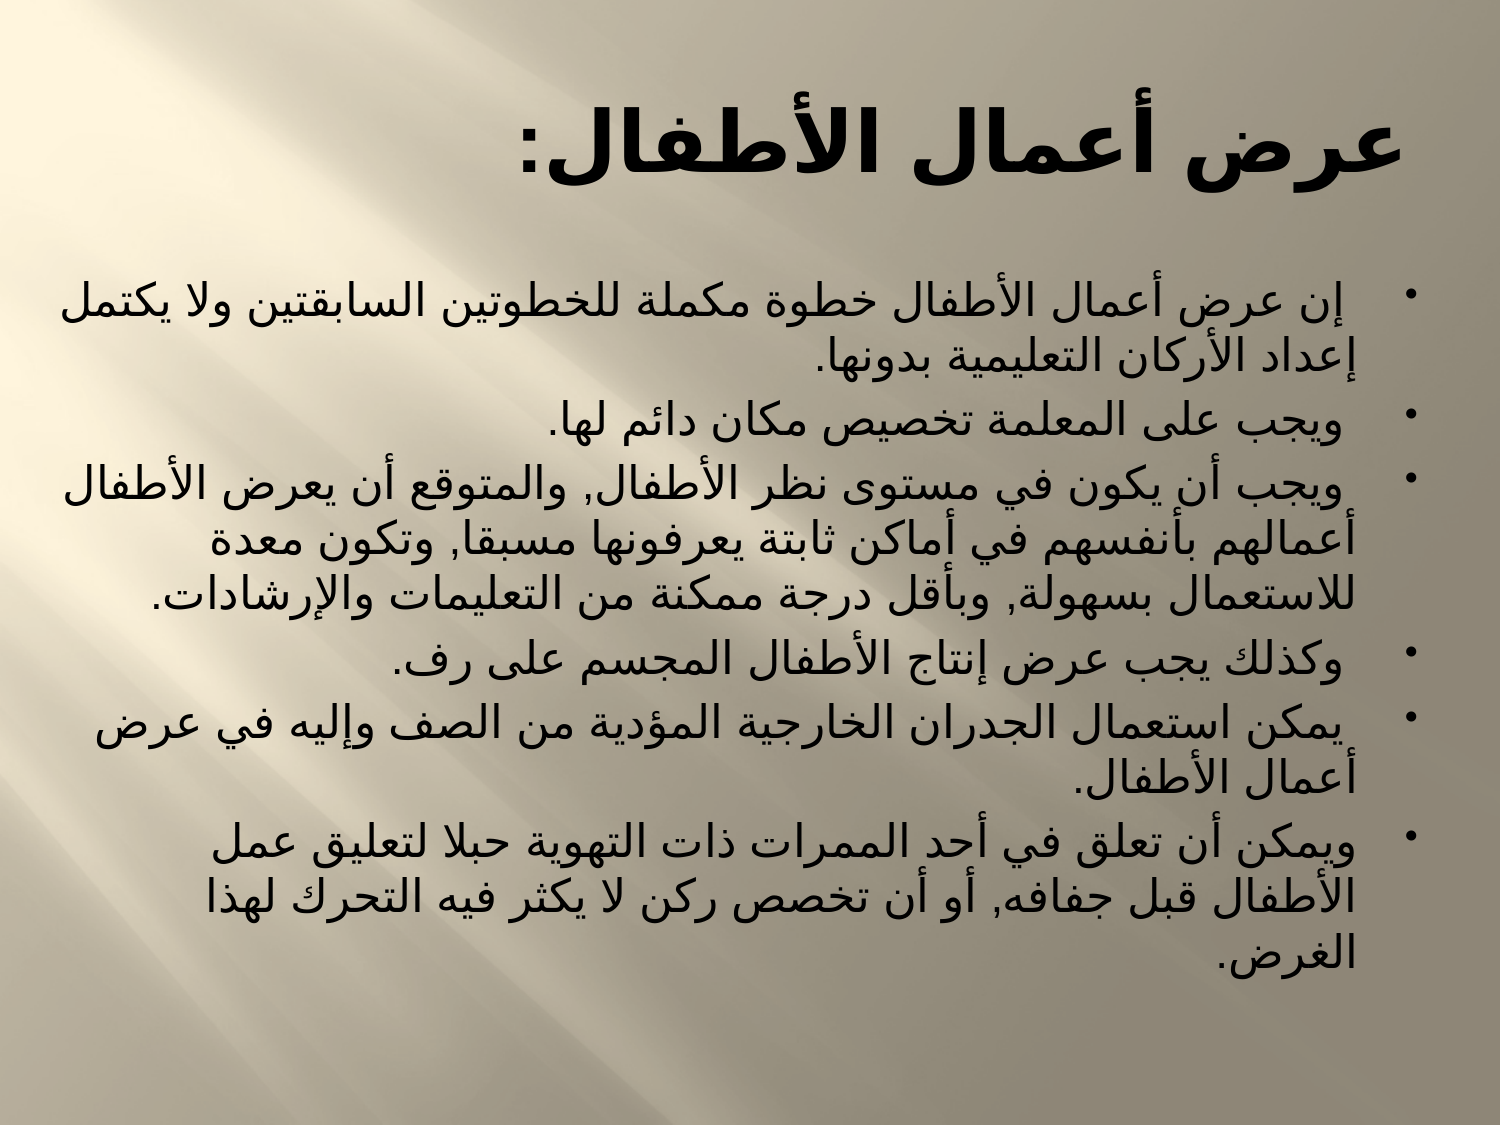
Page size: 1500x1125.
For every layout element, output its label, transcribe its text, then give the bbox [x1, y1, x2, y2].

list إن عرض أعمال الأطفال خطوة مكملة للخطوتين السابقتين ولا يكتمل إعداد الأركان التعليمية بدونها. ويجب على المعلمة تخصيص مكان دائم لها. ويجب أن يكون في مستوى نظر الأطفال, والمتوقع أن يعرض الأطفال أعمالهم بأنفسهم في أماكن ثابتة يعرفونها مسبقا, وتكون معدة للاستعمال بسهولة, وبأقل درجة ممكنة من التعليمات والإرشادات. وكذلك يجب عرض إنتاج الأطفال المجسم على رف. يمكن استعمال الجدران الخارجية المؤدية من الصف وإليه في عرض أعمال الأطفال. ويمكن أن تعلق في أحد الممرات ذات التهوية حبلا لتعليق عمل الأطفال قبل جفافه, أو أن تخصص ركن لا يكثر فيه التحرك لهذا الغرض. [37, 262, 1451, 1036]
title عرض أعمال الأطفال: [75, 45, 1425, 233]
